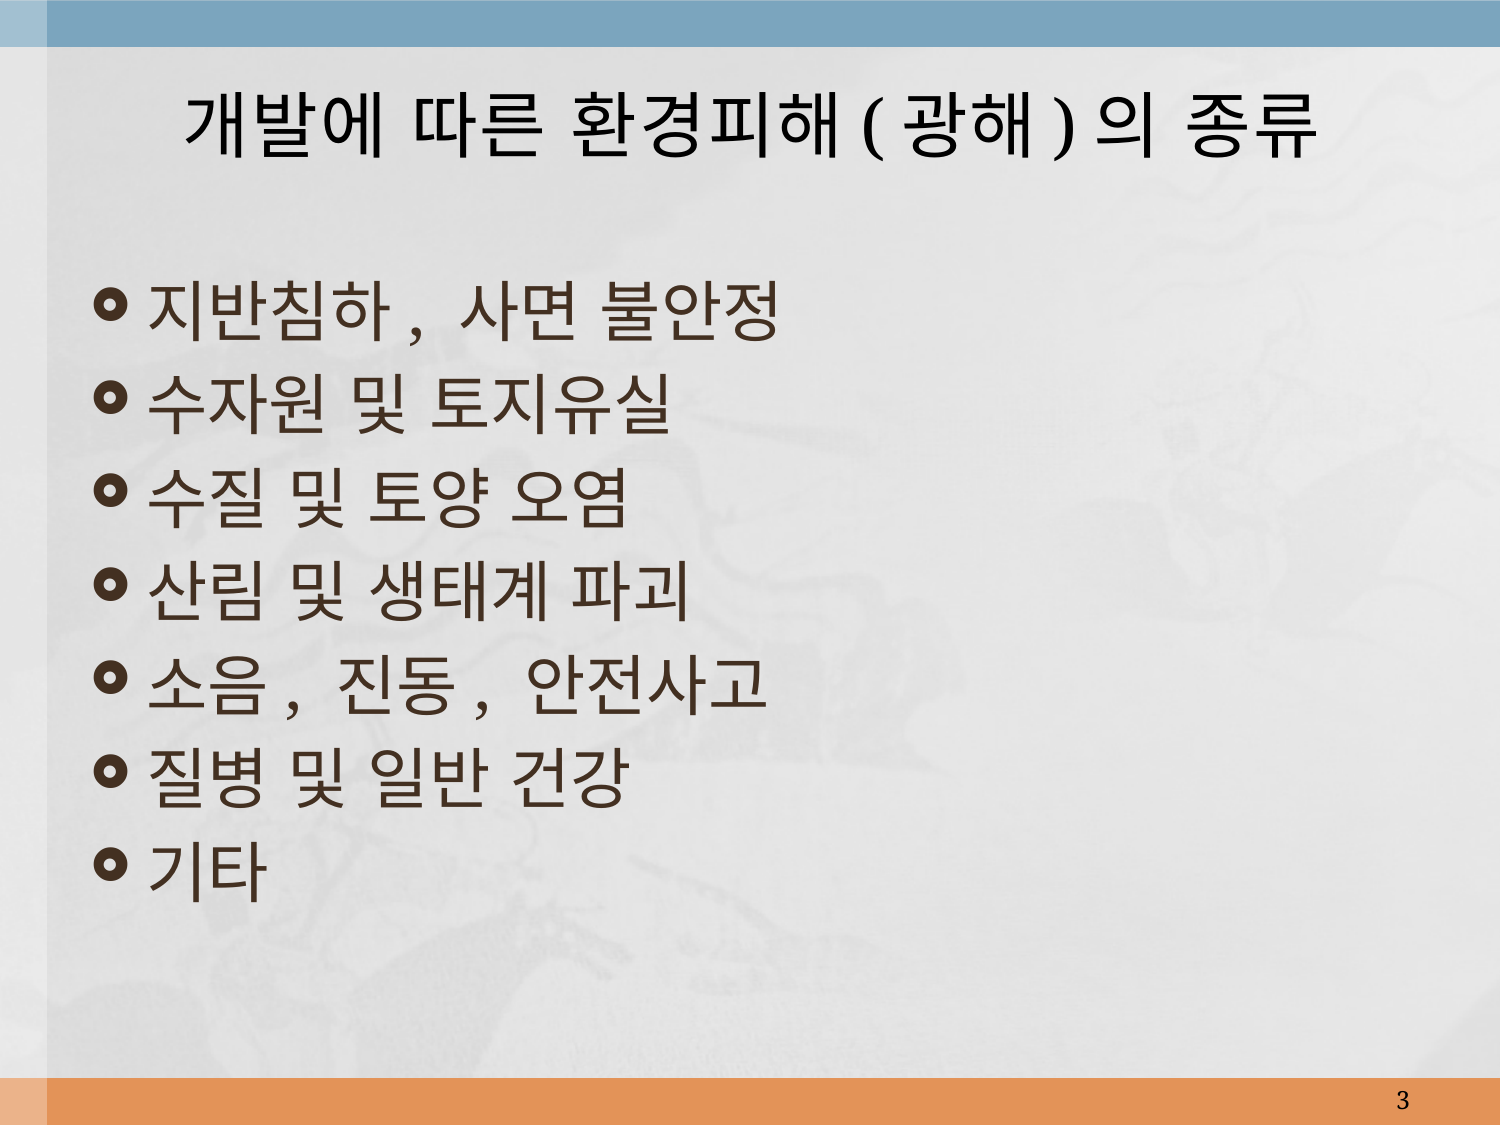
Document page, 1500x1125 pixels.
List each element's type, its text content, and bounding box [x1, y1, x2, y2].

title 개발에 따른 환경피해(광해)의 종류 [49, 46, 1454, 202]
slide_number 3 [1074, 1078, 1425, 1125]
list 지반침하, 사면 불안정 수자원 및 토지유실 수질 및 토양 오염 산림 및 생태계 파괴 소음, 진동, 안전사고 질병 및 일반 건강 기타 [75, 262, 1425, 1005]
